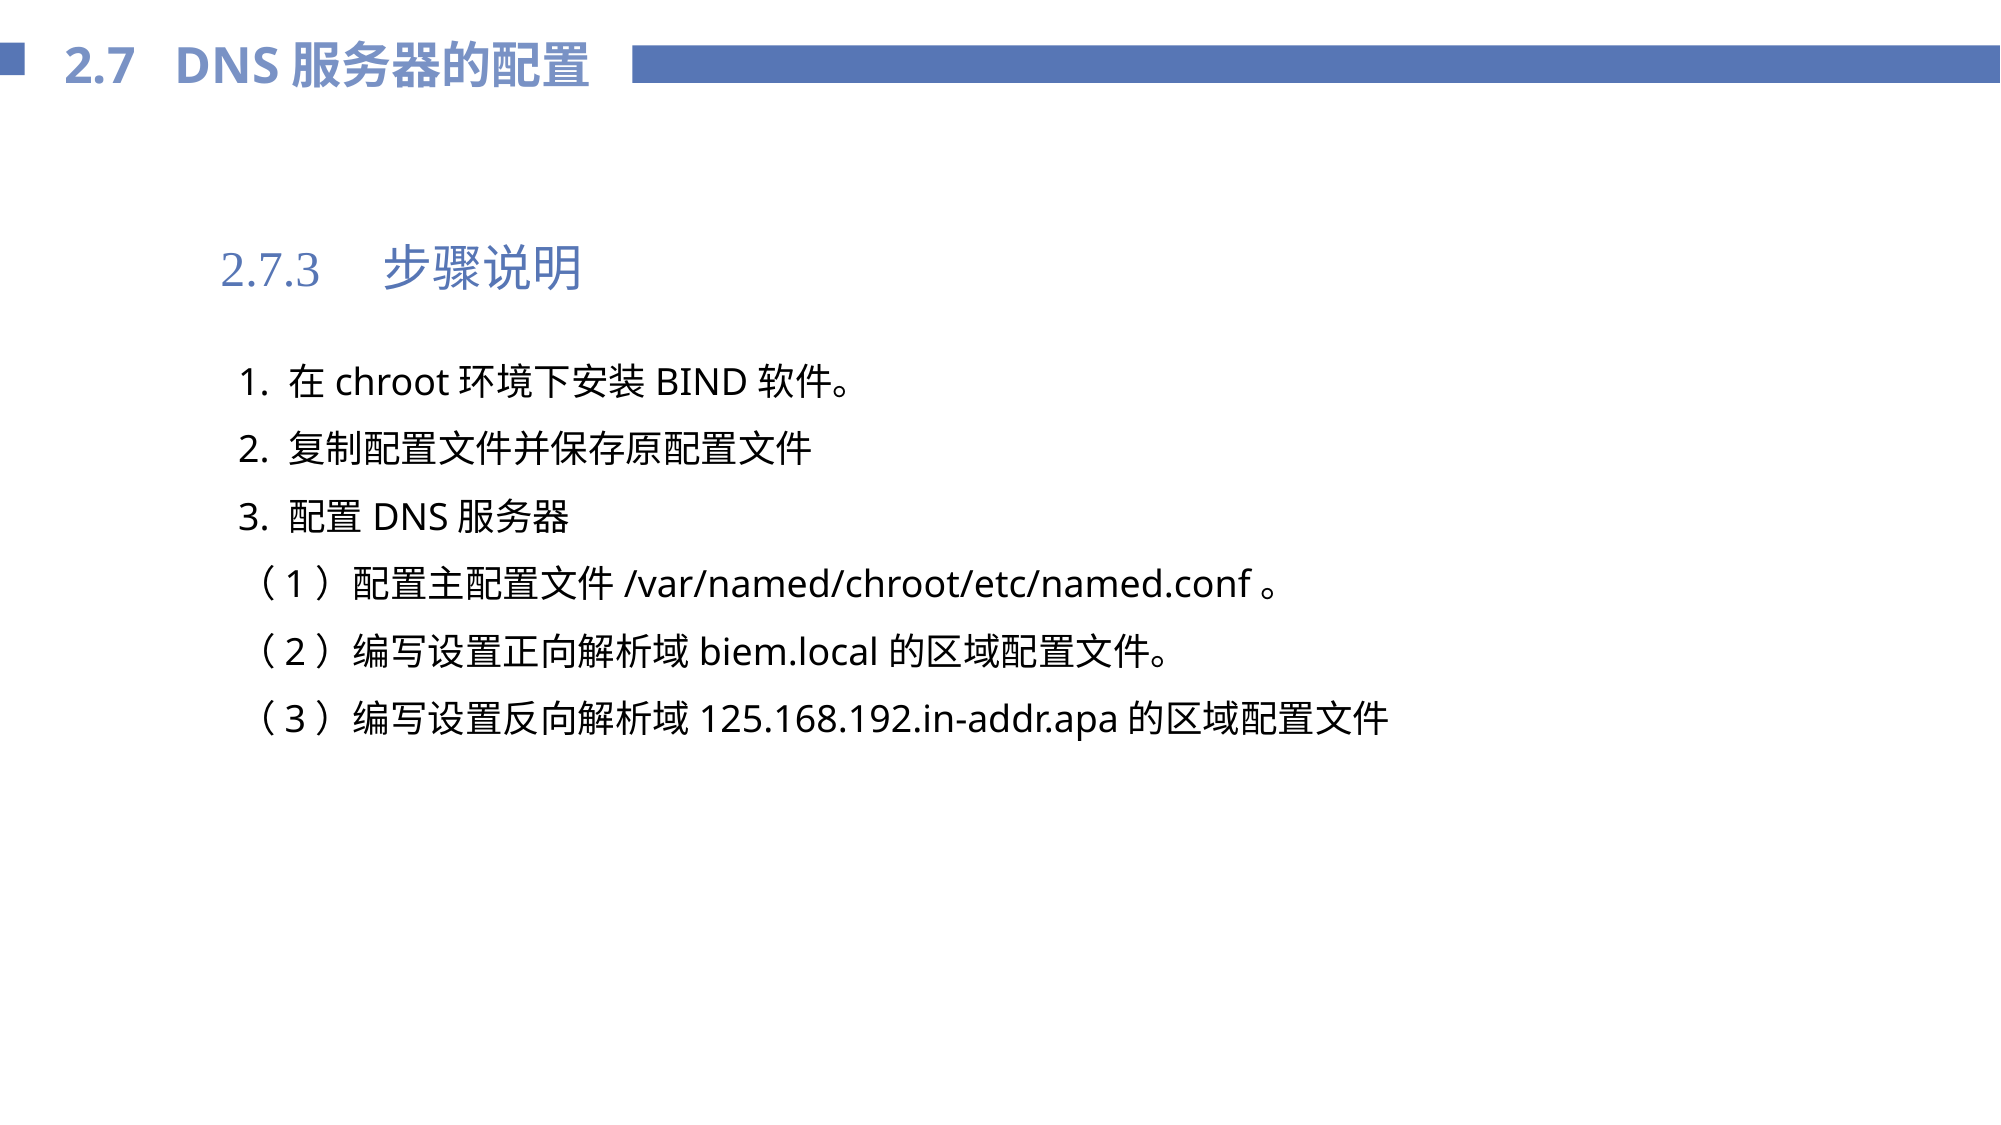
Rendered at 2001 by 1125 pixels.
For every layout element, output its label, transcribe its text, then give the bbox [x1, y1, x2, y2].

text_box 2.7 DNS服务器的配置 [64, 33, 593, 94]
text_box 1. 在chroot环境下安装BIND软件。 2. 复制配置文件并保存原配置文件 3. 配置DNS服务器 （1）配置主配置文件/var/named/chroot/etc/named.conf。 （2）编写设置正向解析域biem.local的区域配置文件。 （3）编写设置反向解析域125.168.192.in-addr.apa的区域配置文件 [163, 335, 1774, 876]
text_box 2.7.3 步骤说明 [205, 229, 980, 304]
text_box [0, 41, 26, 76]
text_box [631, 44, 2000, 84]
